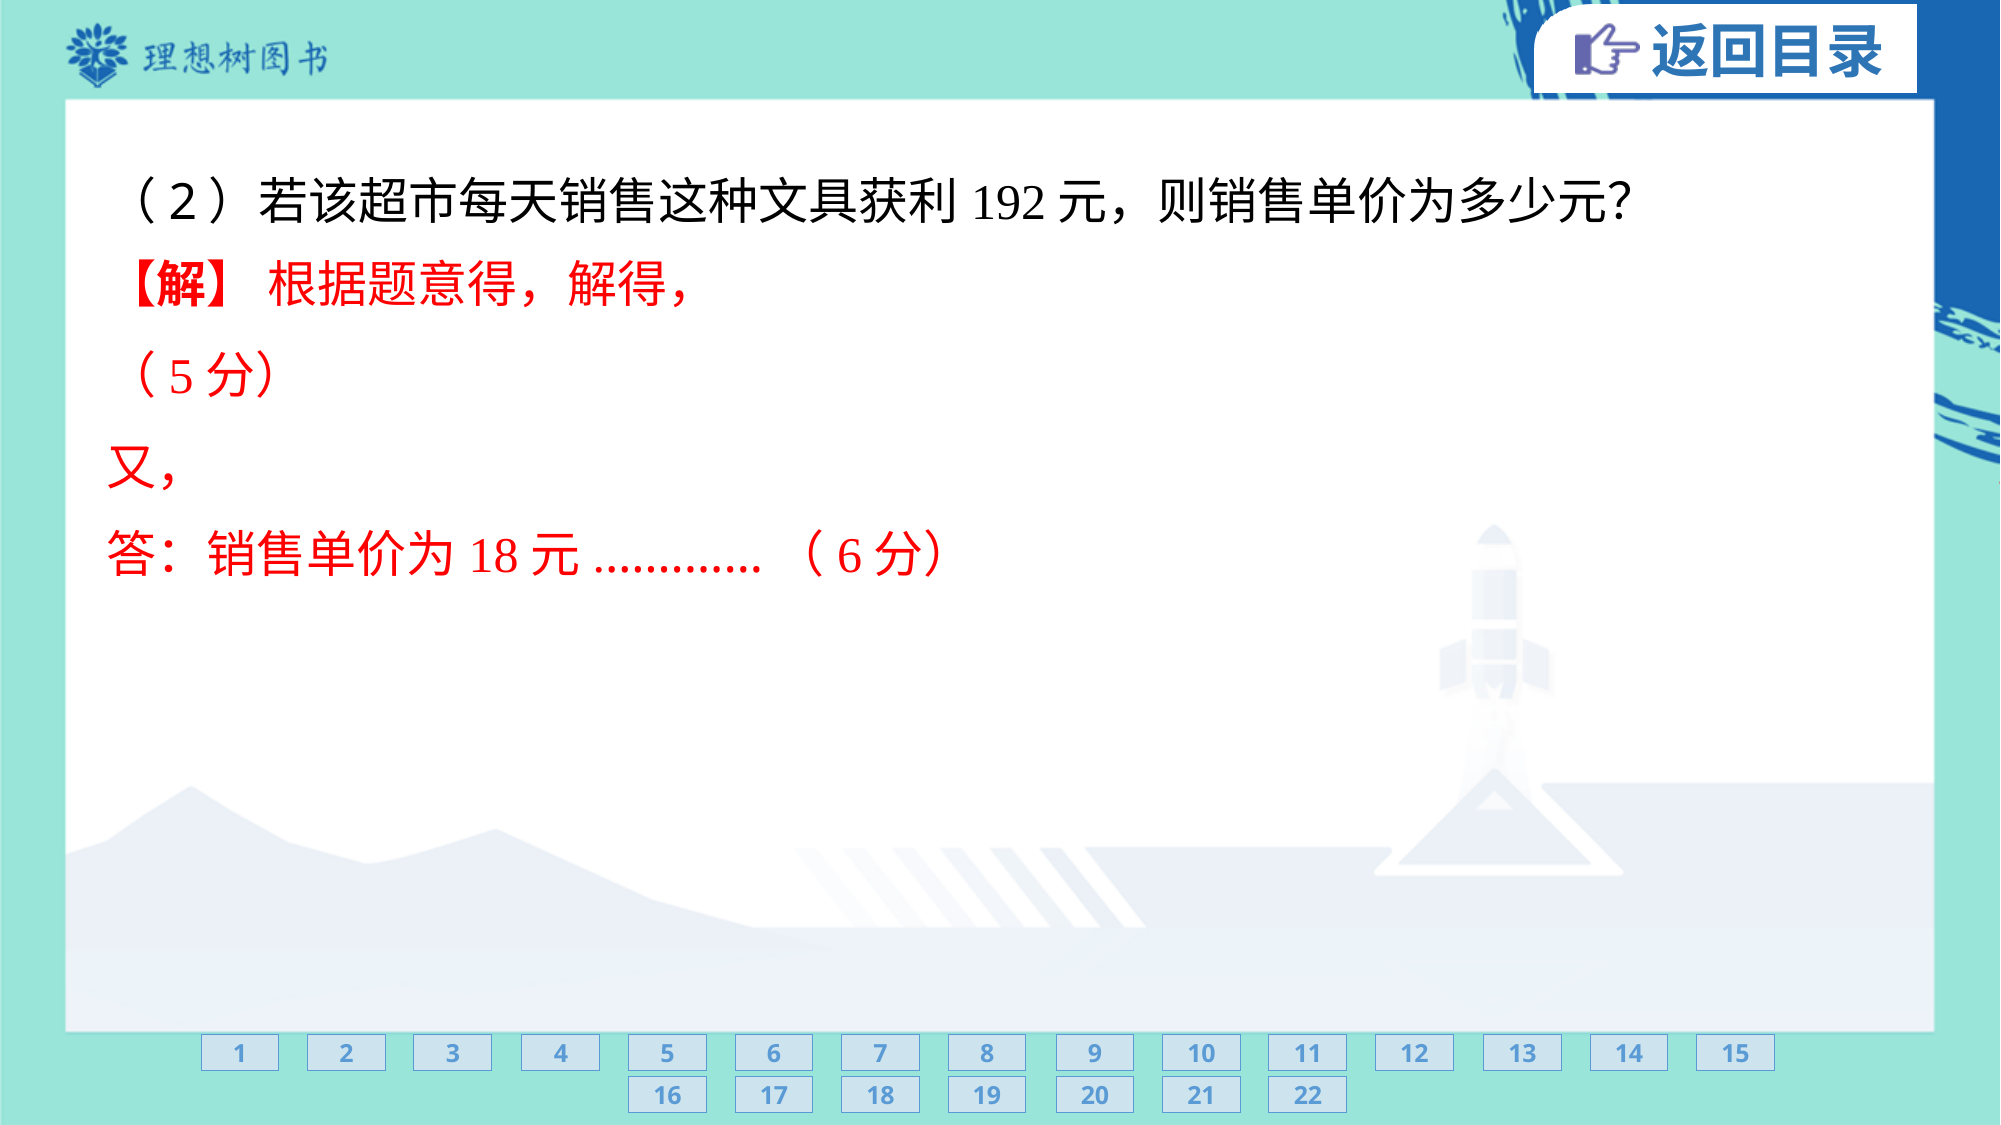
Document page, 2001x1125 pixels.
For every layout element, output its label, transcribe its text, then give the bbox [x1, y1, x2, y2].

text_box （2）若该超市每天销售这种文具获利192元，则销售单价为多少元？ [106, 141, 1895, 220]
picture [0, 0, 2000, 1125]
